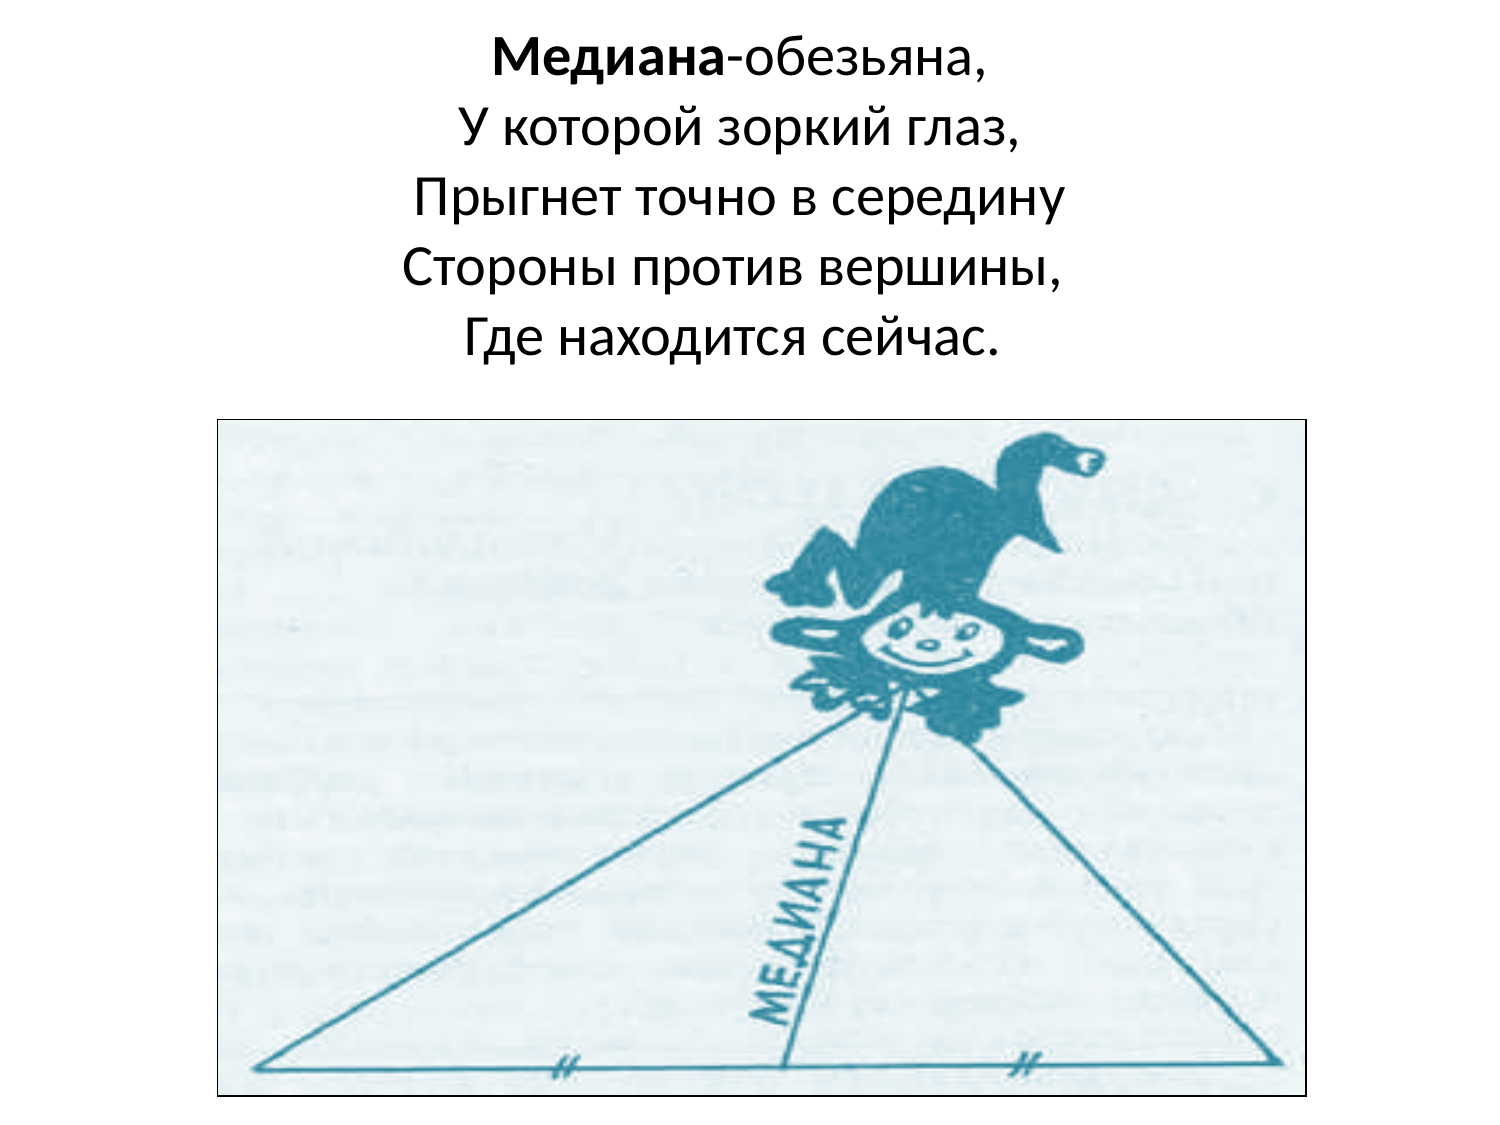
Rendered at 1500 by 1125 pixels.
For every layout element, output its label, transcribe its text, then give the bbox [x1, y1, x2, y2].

picture [218, 419, 1306, 1096]
title Медиана-обезьяна, У которой зоркий глаз, Прыгнет точно в середину Стороны против вершины, Где находится сейчас. [64, 208, 1415, 396]
